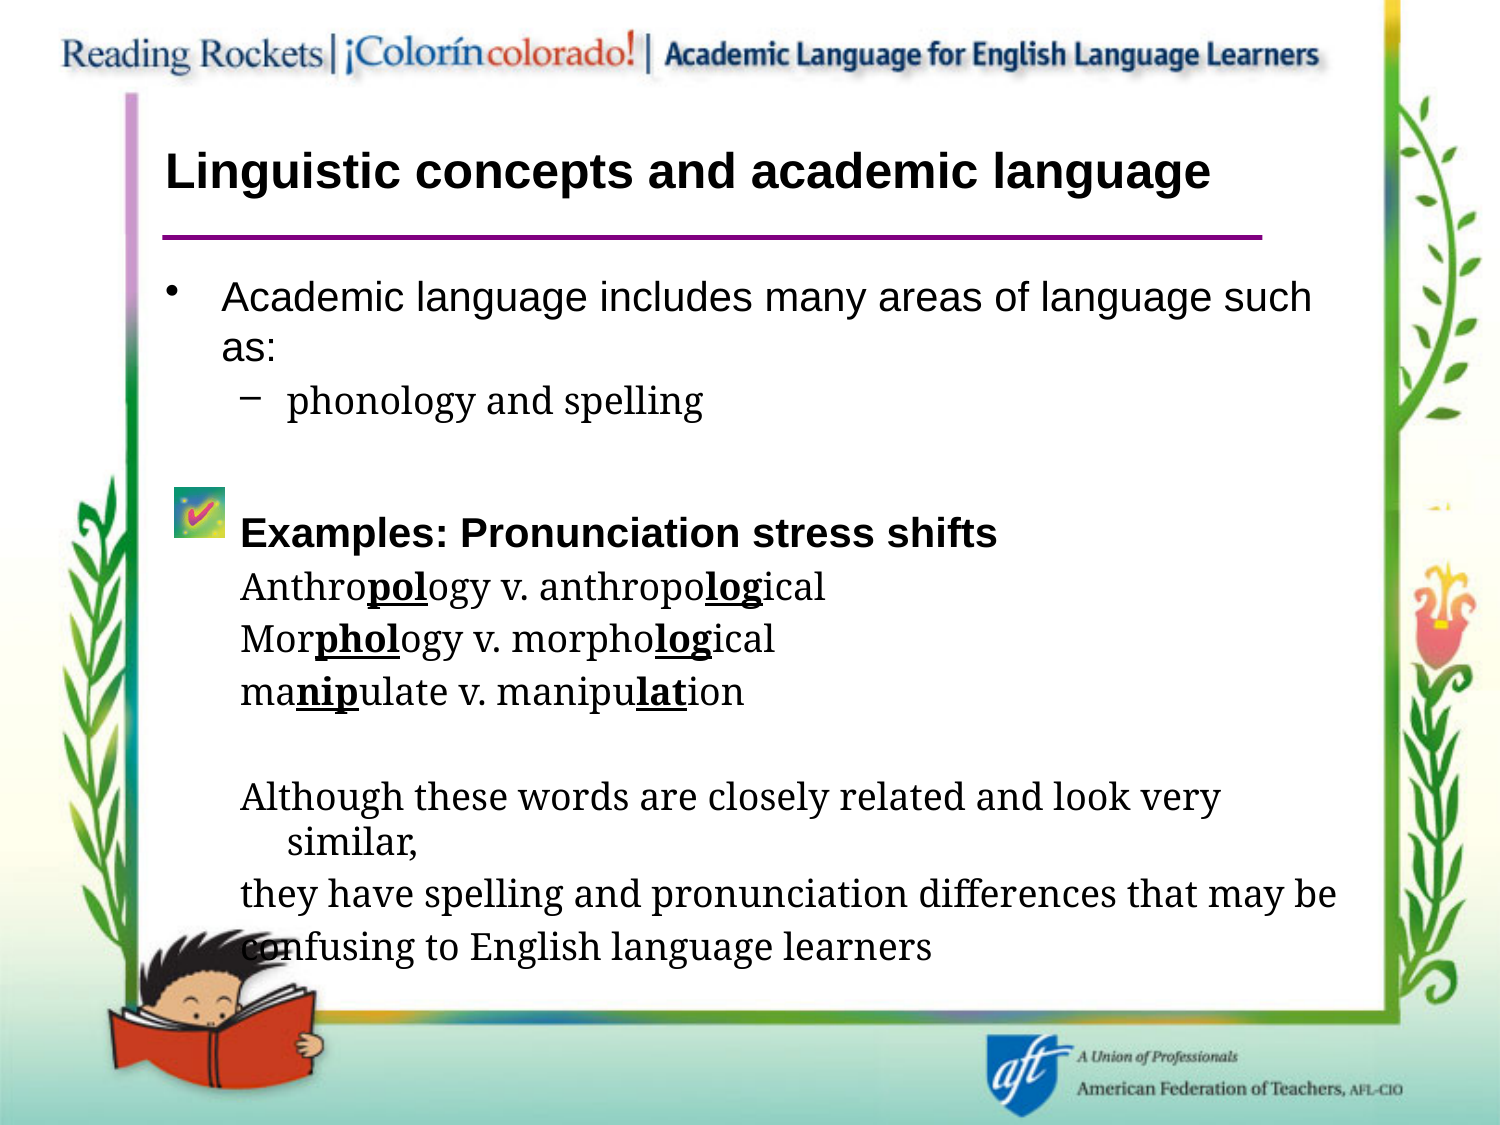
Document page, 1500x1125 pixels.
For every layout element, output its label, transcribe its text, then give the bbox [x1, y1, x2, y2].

list Academic language includes many areas of language such as: phonology and spelling Examples: Pronunciation stress shifts Anthropology v. anthropological Morphology v. morphological manipulate v. manipulation Although these words are closely related and look very similar, they have spelling and pronunciation differences that may be confusing to English language learners [149, 262, 1376, 1006]
picture [0, 0, 1500, 1125]
title Linguistic concepts and academic language [149, 74, 1376, 262]
